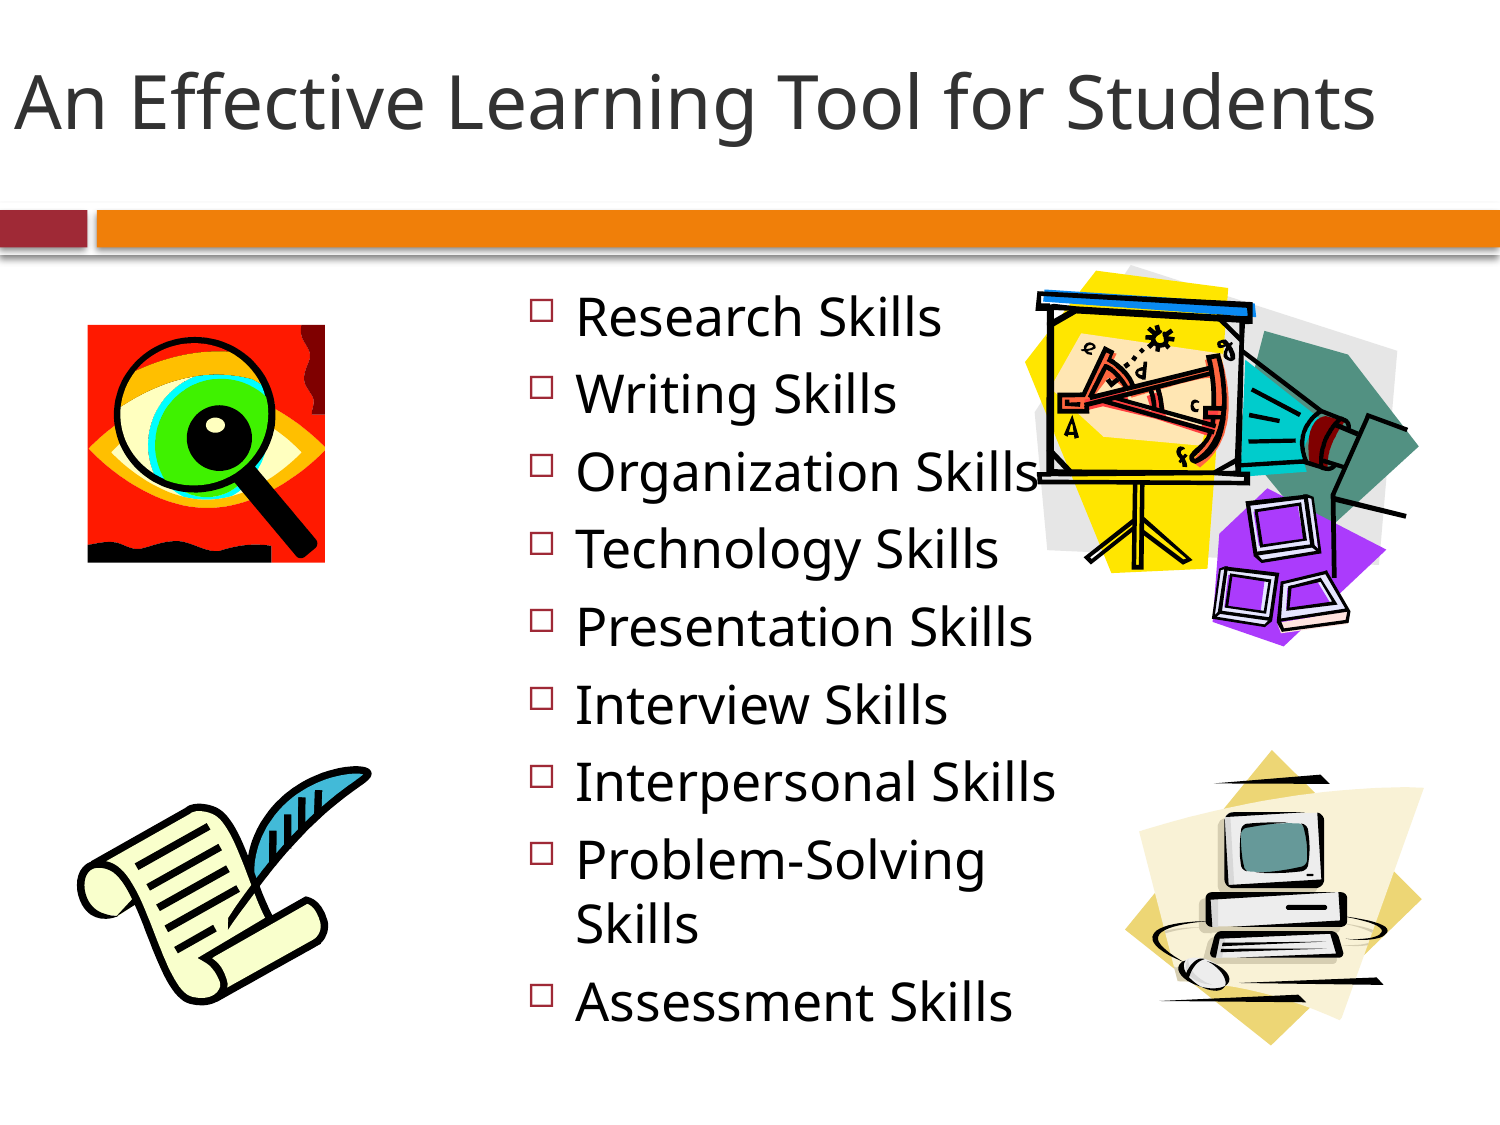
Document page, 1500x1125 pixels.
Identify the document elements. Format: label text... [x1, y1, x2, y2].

picture [1024, 262, 1424, 652]
picture [74, 762, 372, 1007]
picture [1124, 749, 1425, 1046]
title An Effective Learning Tool for Students [0, 37, 1500, 163]
list Research Skills Writing Skills Organization Skills Technology Skills Presentation Skills Interview Skills Interpersonal Skills Problem-Solving Skills Assessment Skills [512, 275, 1075, 1088]
picture [87, 324, 326, 563]
